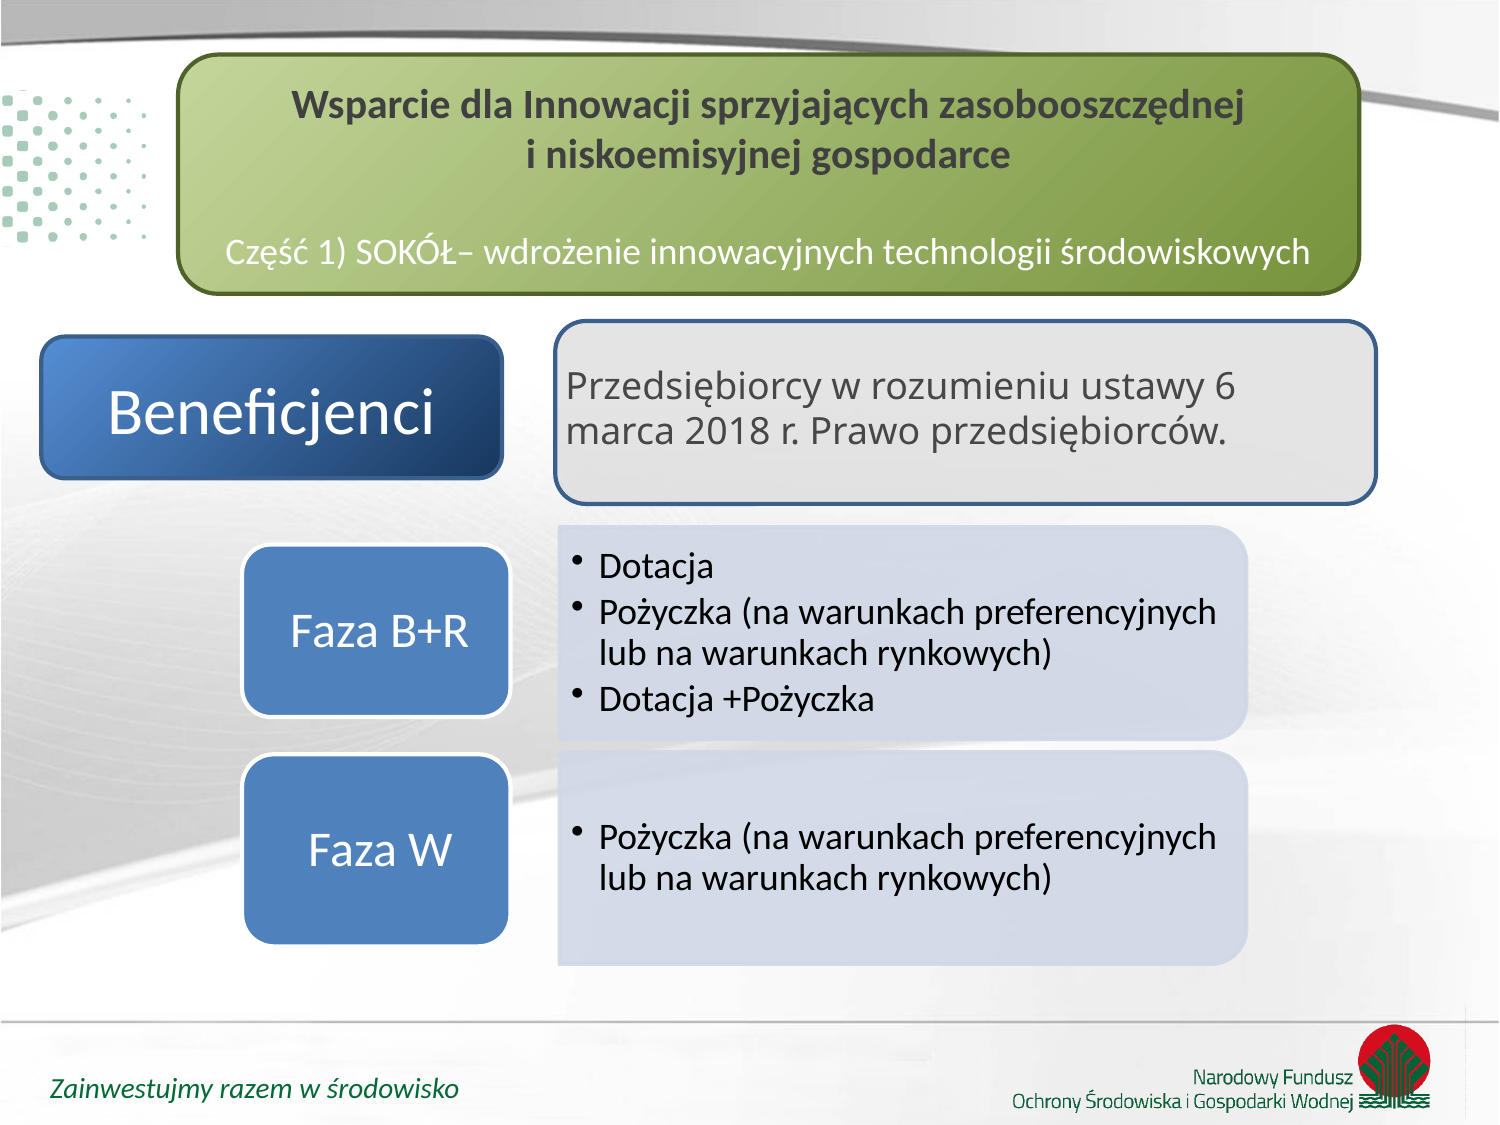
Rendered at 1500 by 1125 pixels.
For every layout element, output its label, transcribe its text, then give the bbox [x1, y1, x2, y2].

picture [0, 0, 1499, 1125]
text_box Przedsiębiorcy w rozumieniu ustawy 6 marca 2018 r. Prawo przedsiębiorców. [550, 354, 1341, 460]
text_box Wsparcie dla Innowacji sprzyjających zasobooszczędnej i niskoemisyjnej gospodarce Część 1) SOKÓŁ– wdrożenie innowacyjnych technologii środowiskowych [175, 52, 1362, 296]
text_box Beneficjenci [39, 334, 505, 481]
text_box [231, 526, 1306, 965]
text_box [553, 318, 1379, 507]
